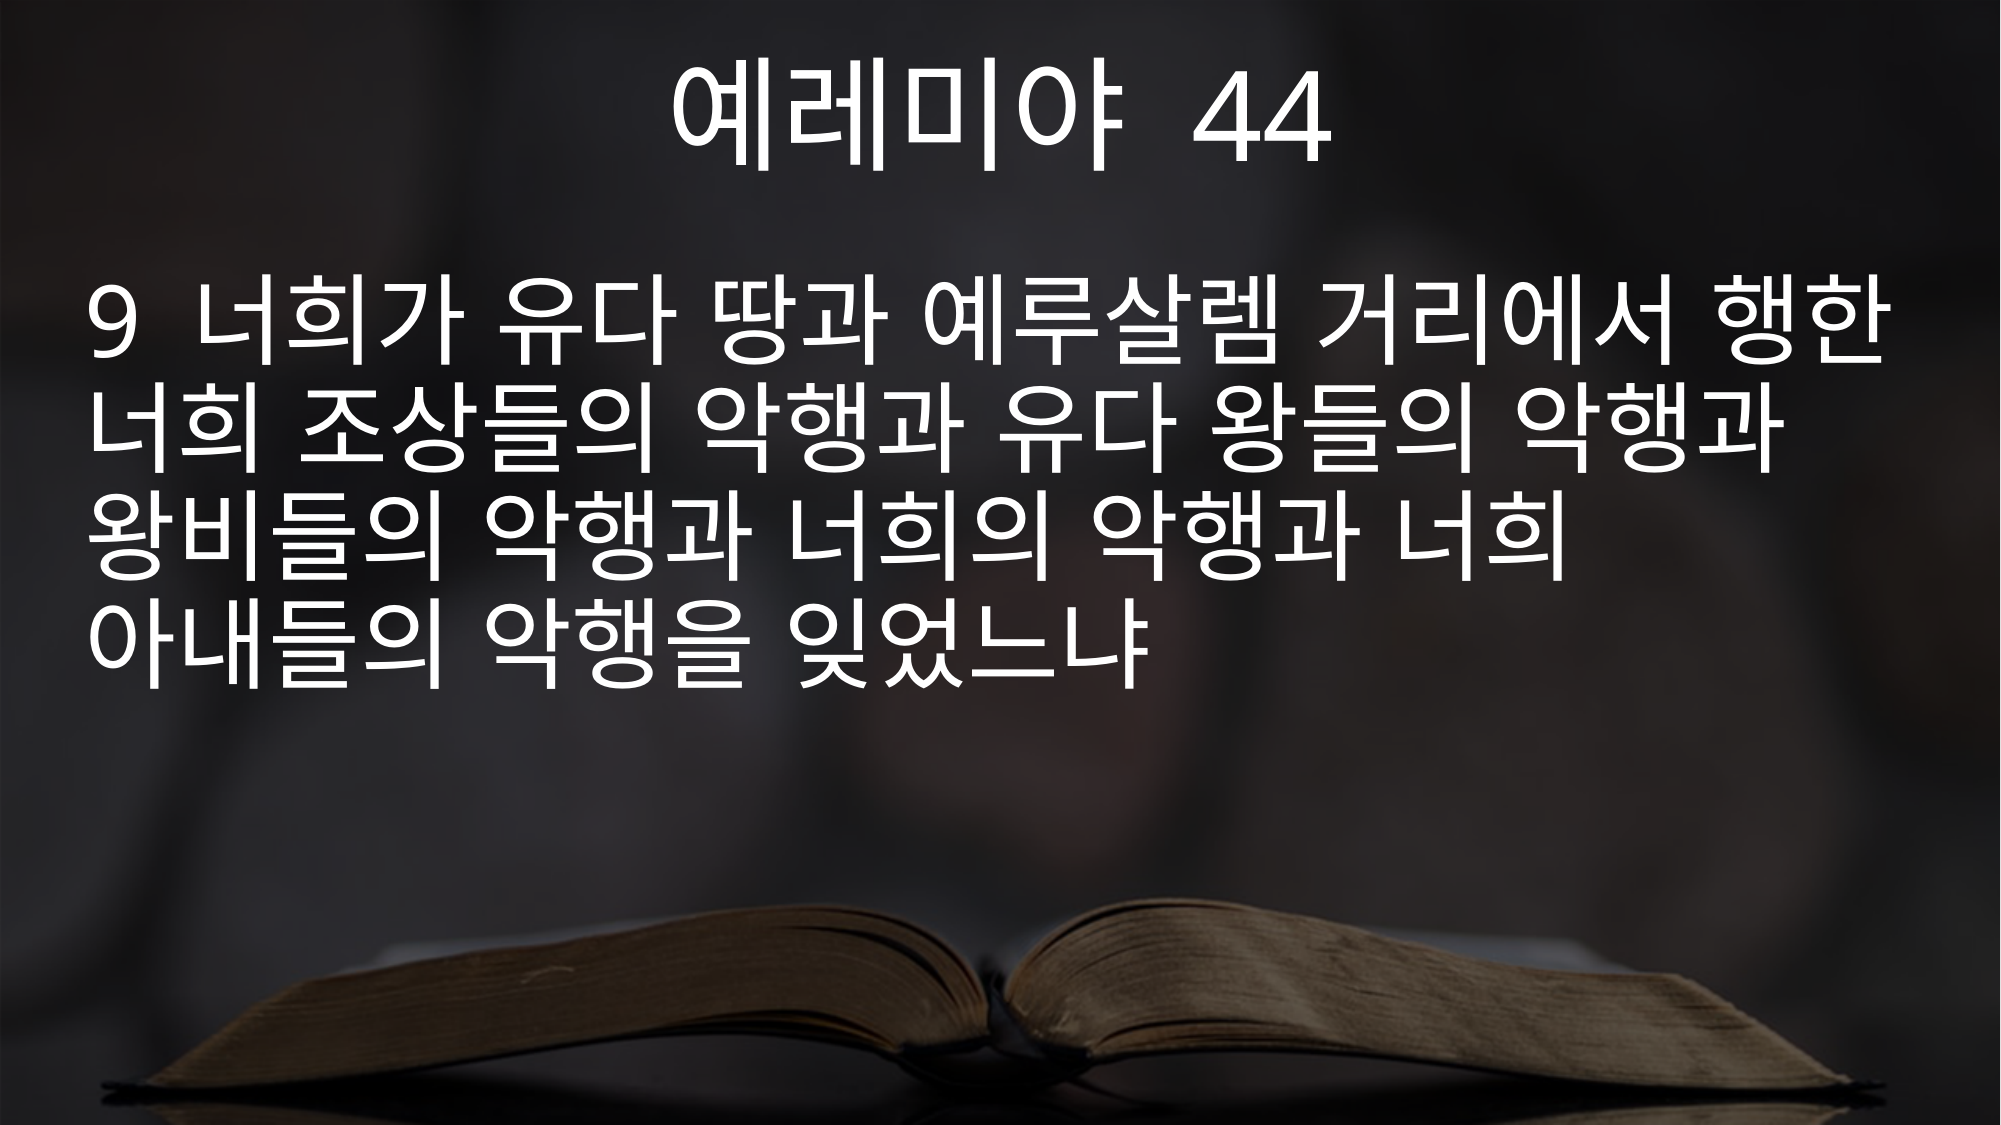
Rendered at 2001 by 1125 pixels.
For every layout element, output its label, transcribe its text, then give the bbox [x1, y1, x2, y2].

picture [0, 0, 2001, 1125]
footer 예레미야 44 [0, 32, 2000, 192]
list 9 너희가 유다 땅과 예루살렘 거리에서 행한 너희 조상들의 악행과 유다 왕들의 악행과 왕비들의 악행과 너희의 악행과 너희 아내들의 악행을 잊었느냐 [69, 263, 1953, 423]
